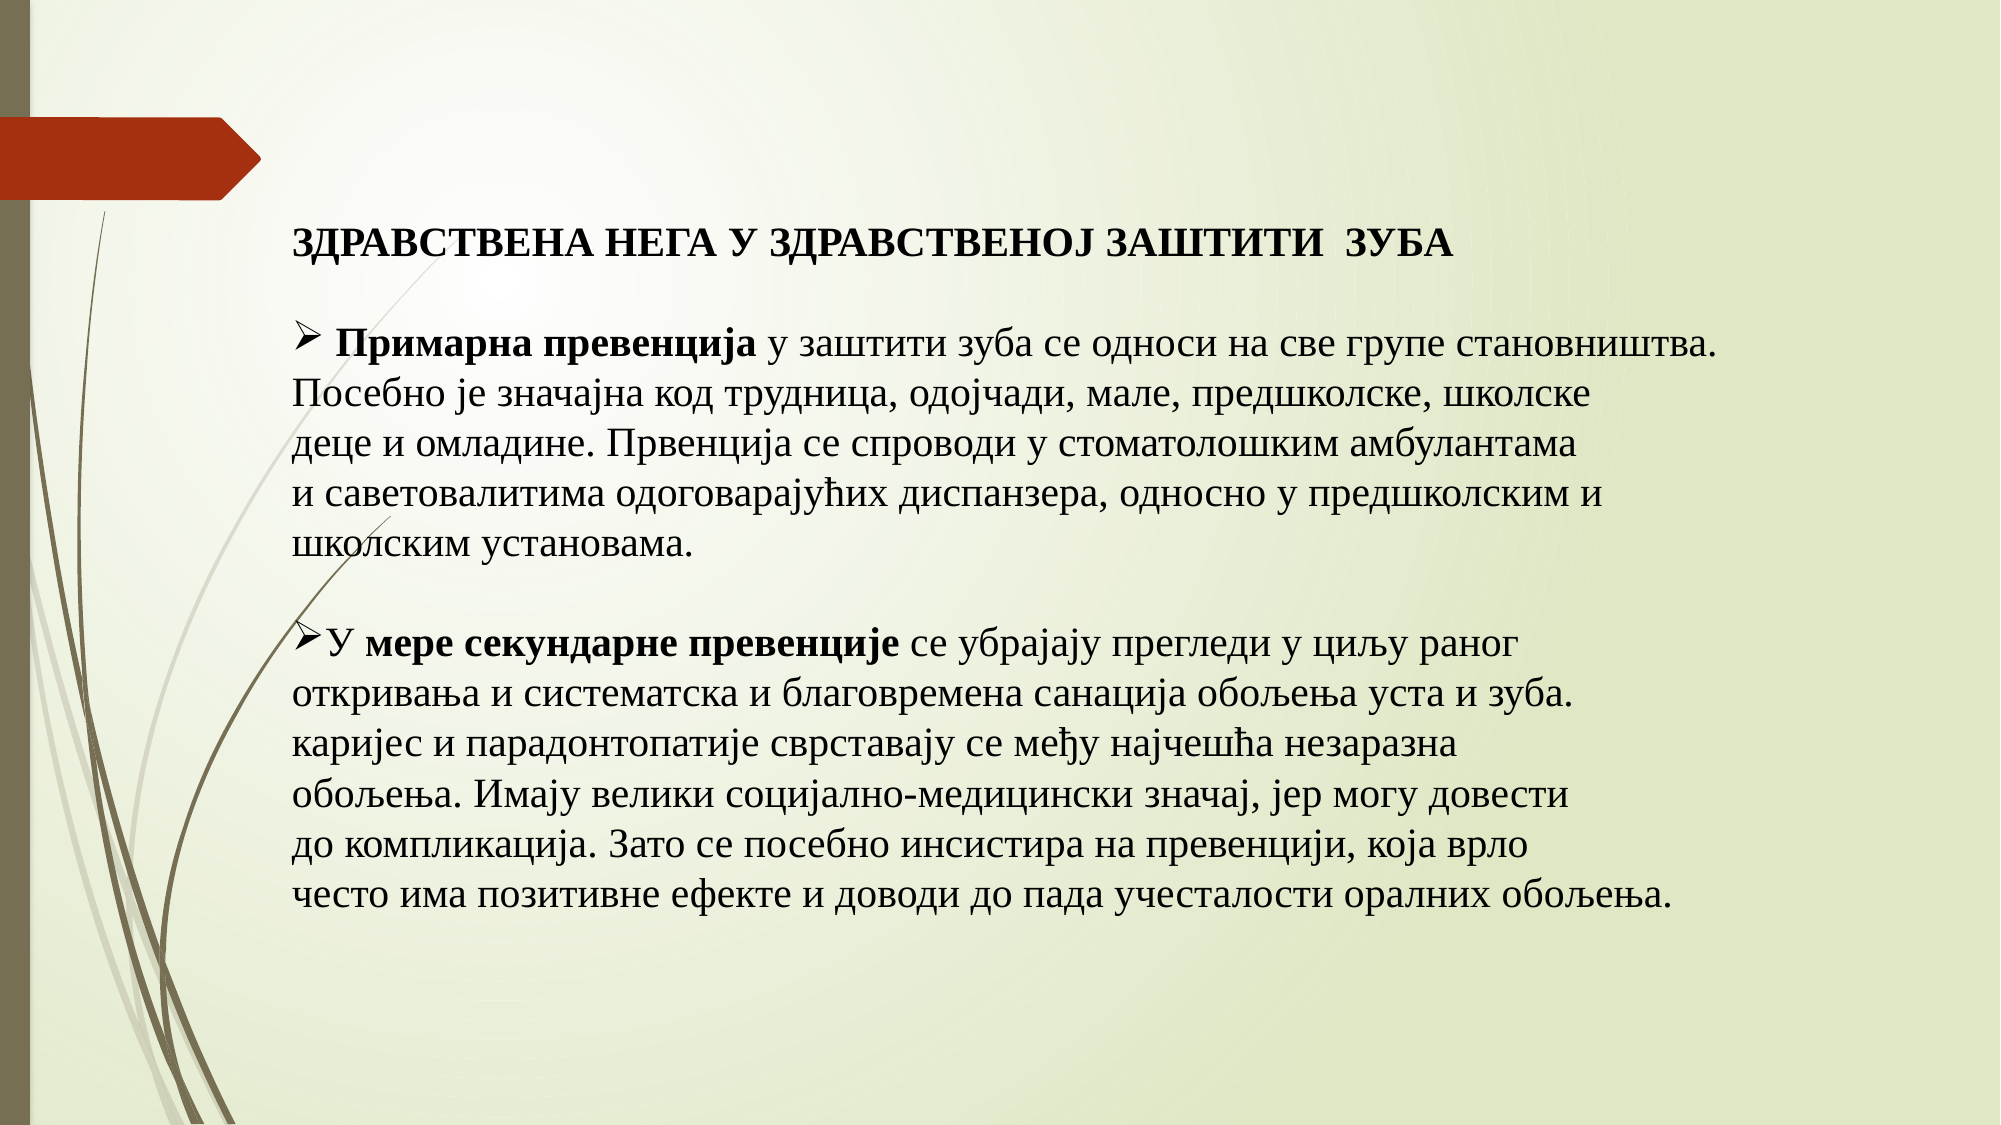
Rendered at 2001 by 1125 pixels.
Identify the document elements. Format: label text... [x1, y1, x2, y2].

text_box ЗДРАВСТВЕНА НЕГА У ЗДРАВСТВЕНОЈ ЗАШТИТИ ЗУБА Примарна превенција у заштити зуба се односи на све групе становништва. Посебно је значајна код трудница, одојчади, мале, предшколске, школске деце и омладине. Првенција се спроводи у стоматолошким амбулантама и саветовалитима одоговарајућих диспанзера, односно у предшколским и школским установама. У мере секундарне превенције се убрајају прегледи у циљу раног откривања и систематска и благовремена санација обољења уста и зуба. каријес и парадонтопатије сврставају се међу најчешћа незаразна обољења. Имају велики социјално-медицински значај, јер могу довести до компликација. Зато се посебно инсистира на превенцији, која врло често има позитивне ефекте и доводи до пада учесталости оралних обољења. [277, 140, 1633, 1090]
